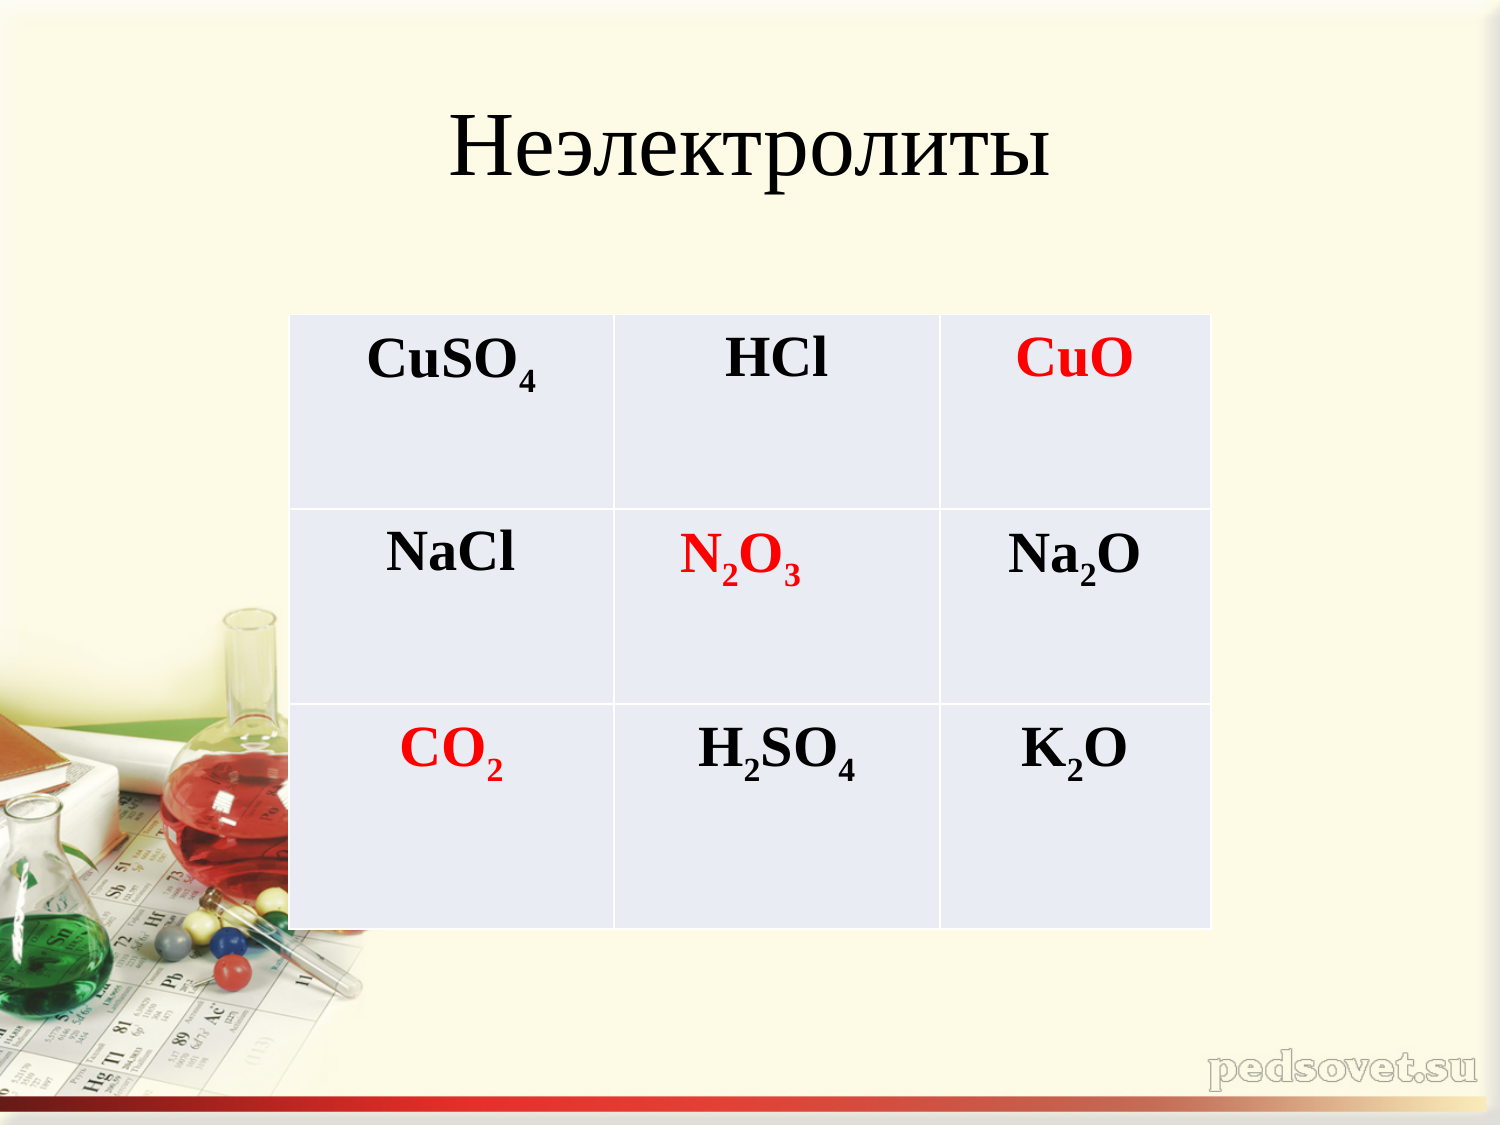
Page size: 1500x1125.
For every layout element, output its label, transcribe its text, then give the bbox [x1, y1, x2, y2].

table_cell CO2 [290, 705, 613, 928]
table_header HCl [615, 315, 939, 508]
picture [0, 0, 1500, 1125]
table_cell N2O3 [615, 510, 939, 703]
table_cell K2O [941, 705, 1210, 928]
table_cell H2SO4 [615, 705, 939, 928]
table_cell NaCl [290, 510, 613, 703]
title Неэлектролиты [74, 44, 1426, 233]
table_cell Na2O [941, 510, 1210, 703]
table_header CuSO4 [290, 315, 613, 508]
table_header СuO [941, 315, 1210, 508]
